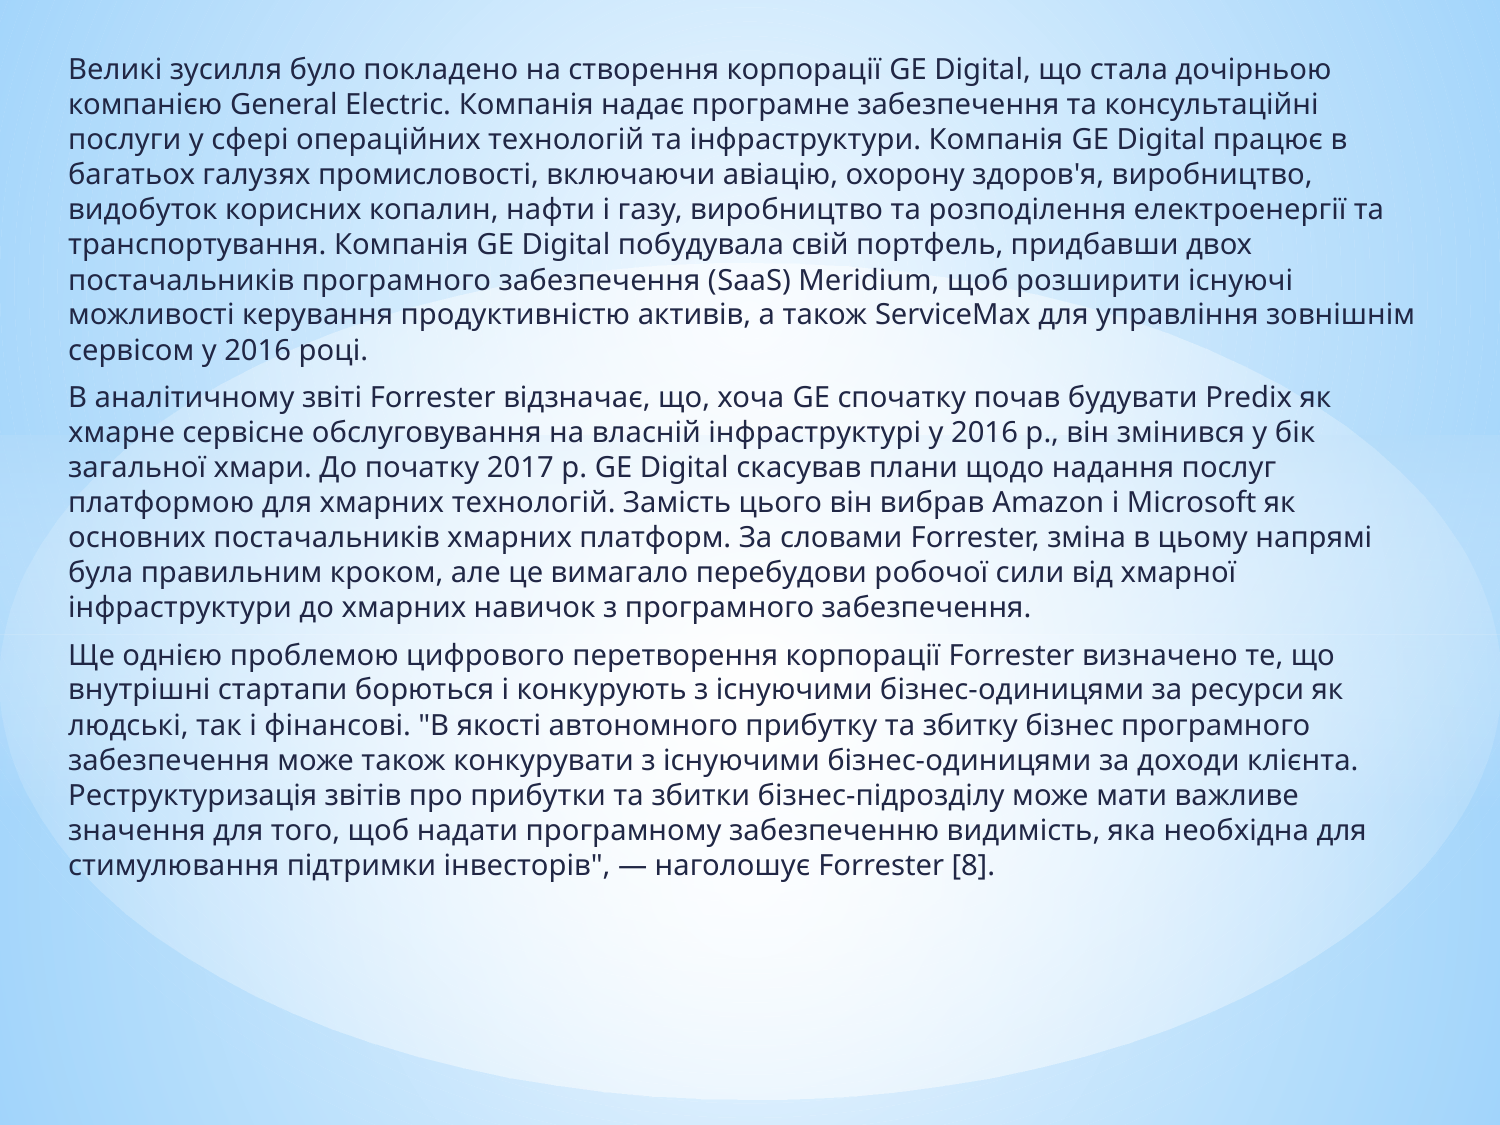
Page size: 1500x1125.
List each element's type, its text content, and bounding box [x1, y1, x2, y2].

subtitle Великі зусилля було покладено на створення корпорації GE Digital, що стала дочірньою компанією General Electric. Компанія надає програмне забезпечення та консультаційні послуги у сфері операційних технологій та інфраструктури. Компанія GE Digital працює в багатьох галузях промисловості, включаючи авіацію, охорону здоров'я, виробництво, видобуток корисних копалин, нафти і газу, виробництво та розподілення електроенергії та транспортування. Компанія GE Digital побудувала свій портфель, придбавши двох постачальників програмного забезпечення (SaaS) Meridium, щоб розширити існуючі можливості керування продуктивністю активів, а також ServiceMax для управління зовнішнім сервісом у 2016 році. В аналітичному звіті Forrester відзначає, що, хоча GE спочатку почав будувати Predix як хмарне сервісне обслуговування на власній інфраструктурі у 2016 р., він змінився у бік загальної хмари. До початку 2017 р. GE Digital скасував плани щодо надання послуг платформою для хмарних технологій. Замість цього він вибрав Amazon і Microsoft як основних постачальників хмарних платформ. За словами Forrester, зміна в цьому напрямі була правильним кроком, але це вимагало перебудови робочої сили від хмарної інфраструктури до хмарних навичок з програмного забезпечення. Ще однією проблемою цифрового перетворення корпорації Forrester визначено те, що внутрішні стартапи борються і конкурують з існуючими бізнес-одиницями за ресурси як людські, так і фінансові. "В якості автономного прибутку та збитку бізнес програмного забезпечення може також конкурувати з існуючими бізнес-одиницями за доходи клієнта. Реструктуризація звітів про прибутки та збитки бізнес-підрозділу може мати важливе значення для того, щоб надати програмному забезпеченню видимість, яка необхідна для стимулювання підтримки інвесторів", — наголошує Forrester [8]. [53, 42, 1436, 1059]
